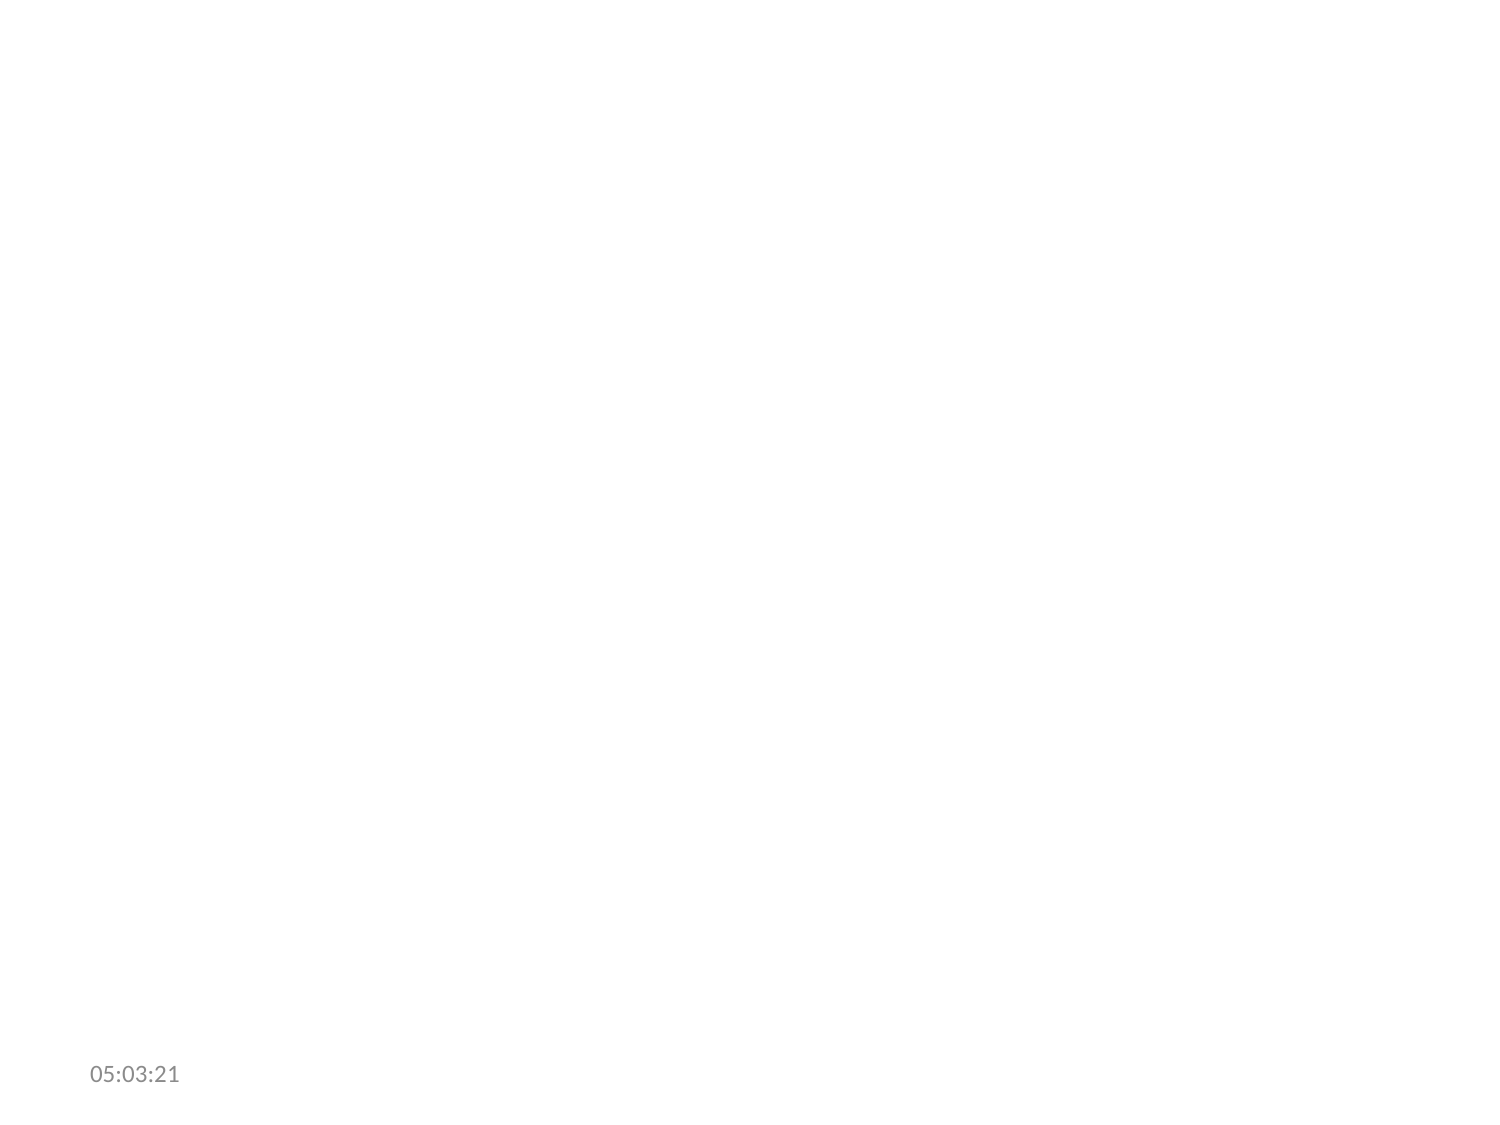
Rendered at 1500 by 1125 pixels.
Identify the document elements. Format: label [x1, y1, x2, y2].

slide_number [75, 1042, 425, 1103]
